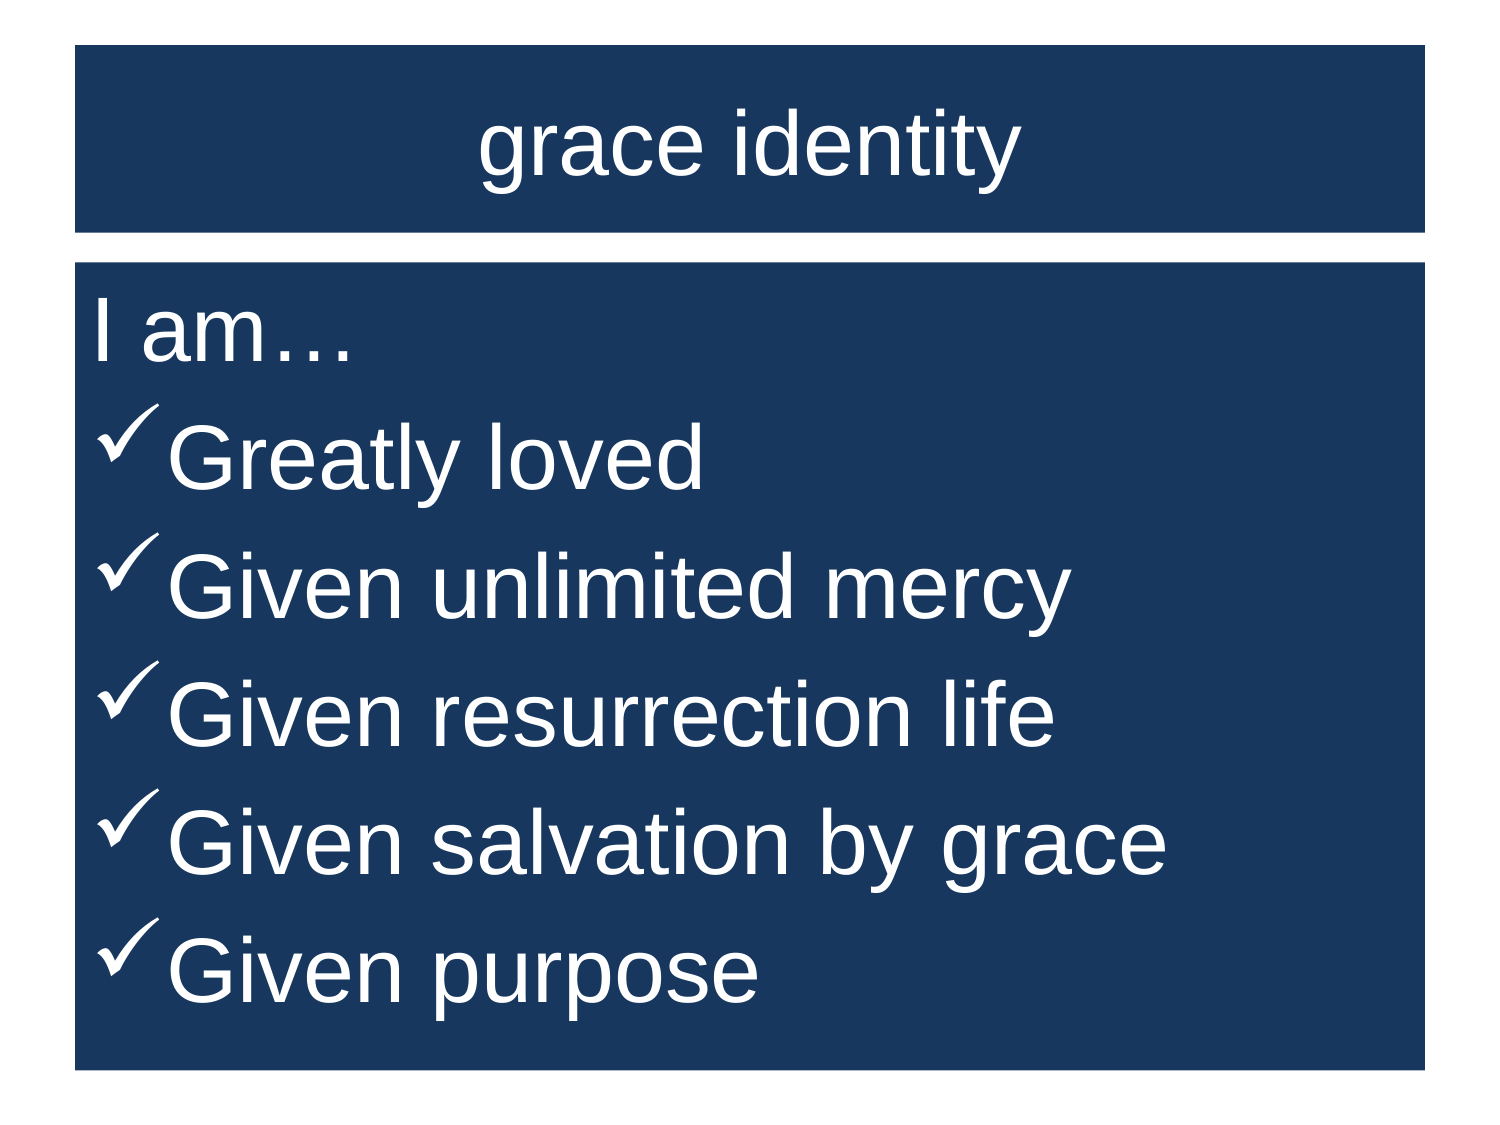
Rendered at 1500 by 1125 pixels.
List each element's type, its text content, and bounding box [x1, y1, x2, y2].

list I am… Greatly loved Given unlimited mercy Given resurrection life Given salvation by grace Given purpose [75, 262, 1425, 1071]
title grace identity [75, 45, 1425, 233]
